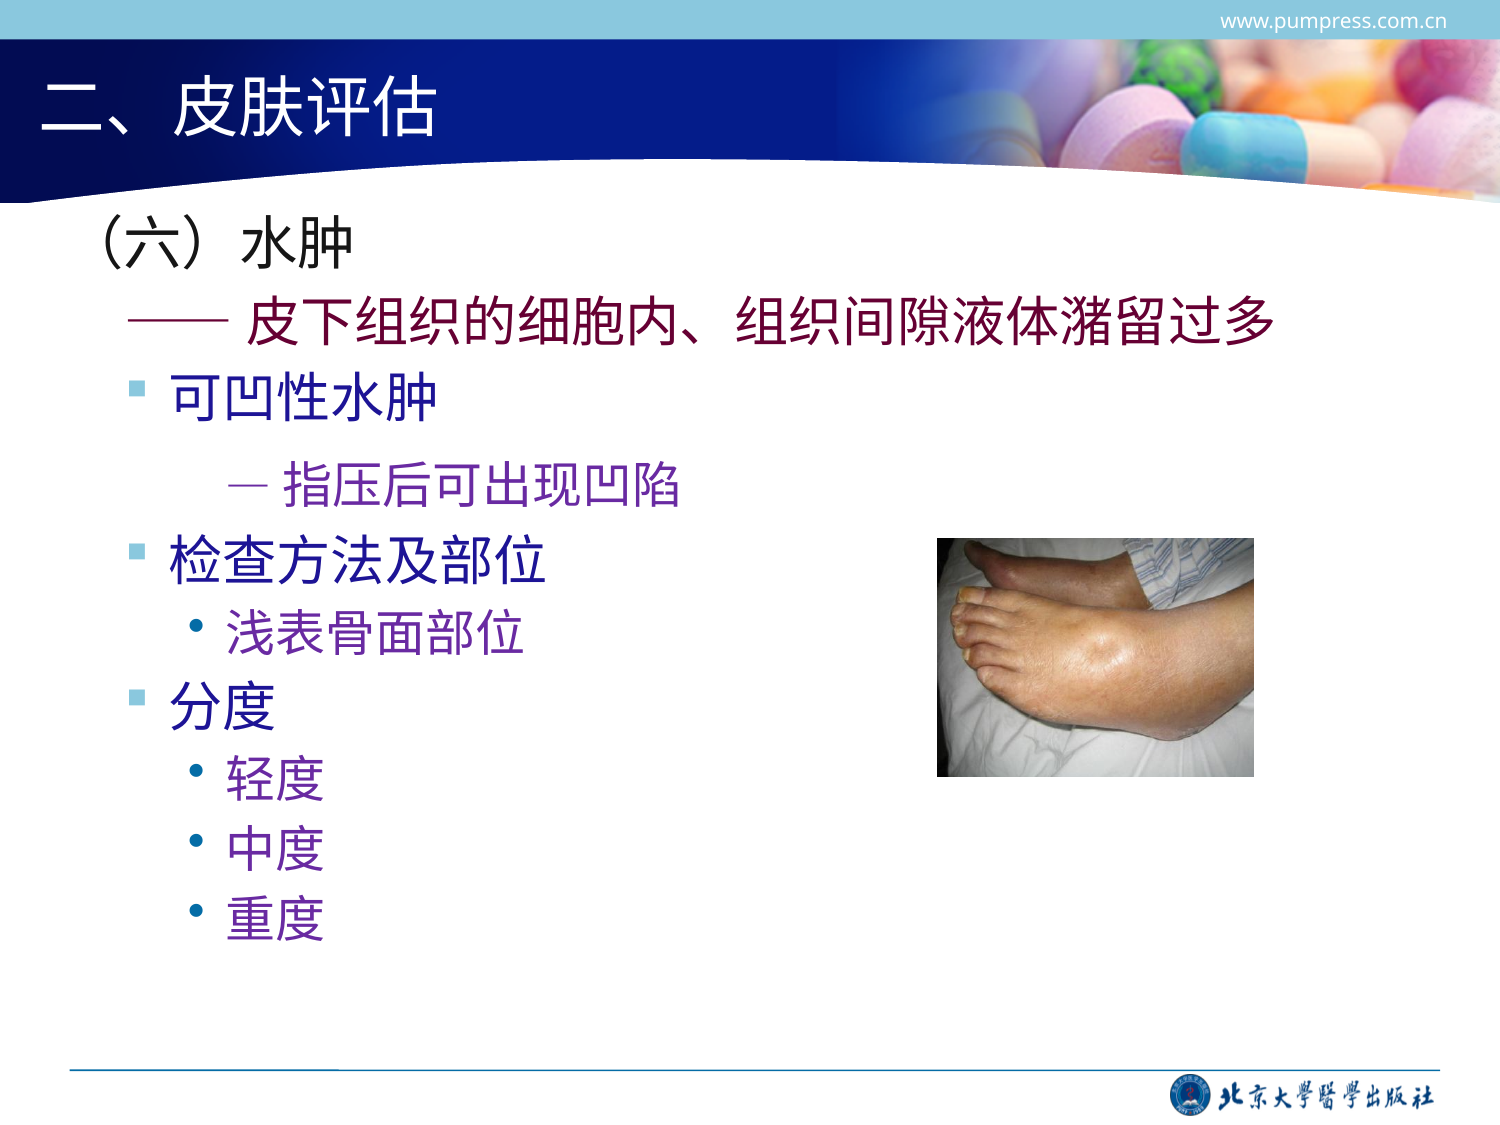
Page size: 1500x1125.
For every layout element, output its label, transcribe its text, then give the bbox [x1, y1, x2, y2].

picture [937, 538, 1255, 777]
slide_number www.pumpress.com.cn [1024, 0, 1463, 38]
title 二、皮肤评估 [23, 58, 1349, 152]
list （六）水肿 ——皮下组织的细胞内、组织间隙液体潴留过多 可凹性水肿 —指压后可出现凹陷 检查方法及部位 浅表骨面部位 分度 轻度 中度 重度 [49, 198, 1463, 1026]
picture [0, 40, 1500, 203]
picture [1170, 1074, 1436, 1118]
